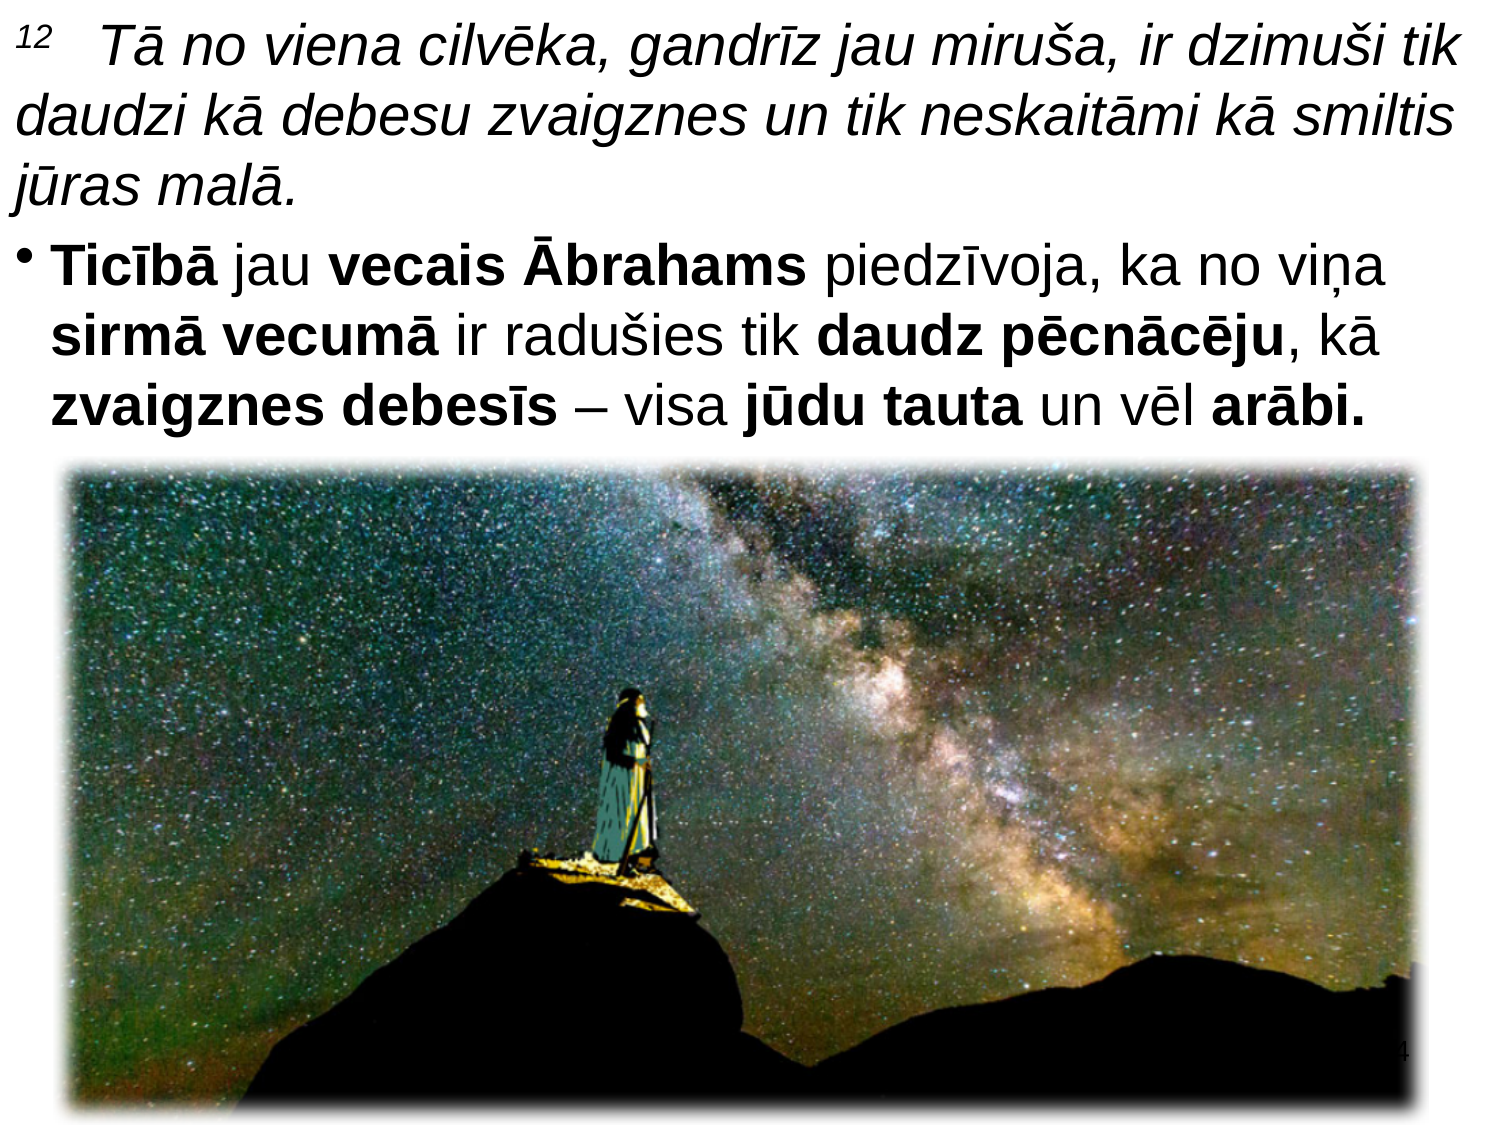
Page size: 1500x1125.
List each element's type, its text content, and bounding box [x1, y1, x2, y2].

picture [52, 455, 1429, 1125]
text_box Ticībā jau vecais Ābrahams piedzīvoja, ka no viņa sirmā vecumā ir radušies tik daudz pēcnācēju, kā zvaigznes debesīs – visa jūdu tauta un vēl arābi. [0, 219, 1500, 445]
list 12 Tā no viena cilvēka, gandrīz jau miruša, ir dzimuši tik daudzi kā debesu zvaigznes un tik neskaitāmi kā smiltis jūras malā. [0, 0, 1500, 178]
